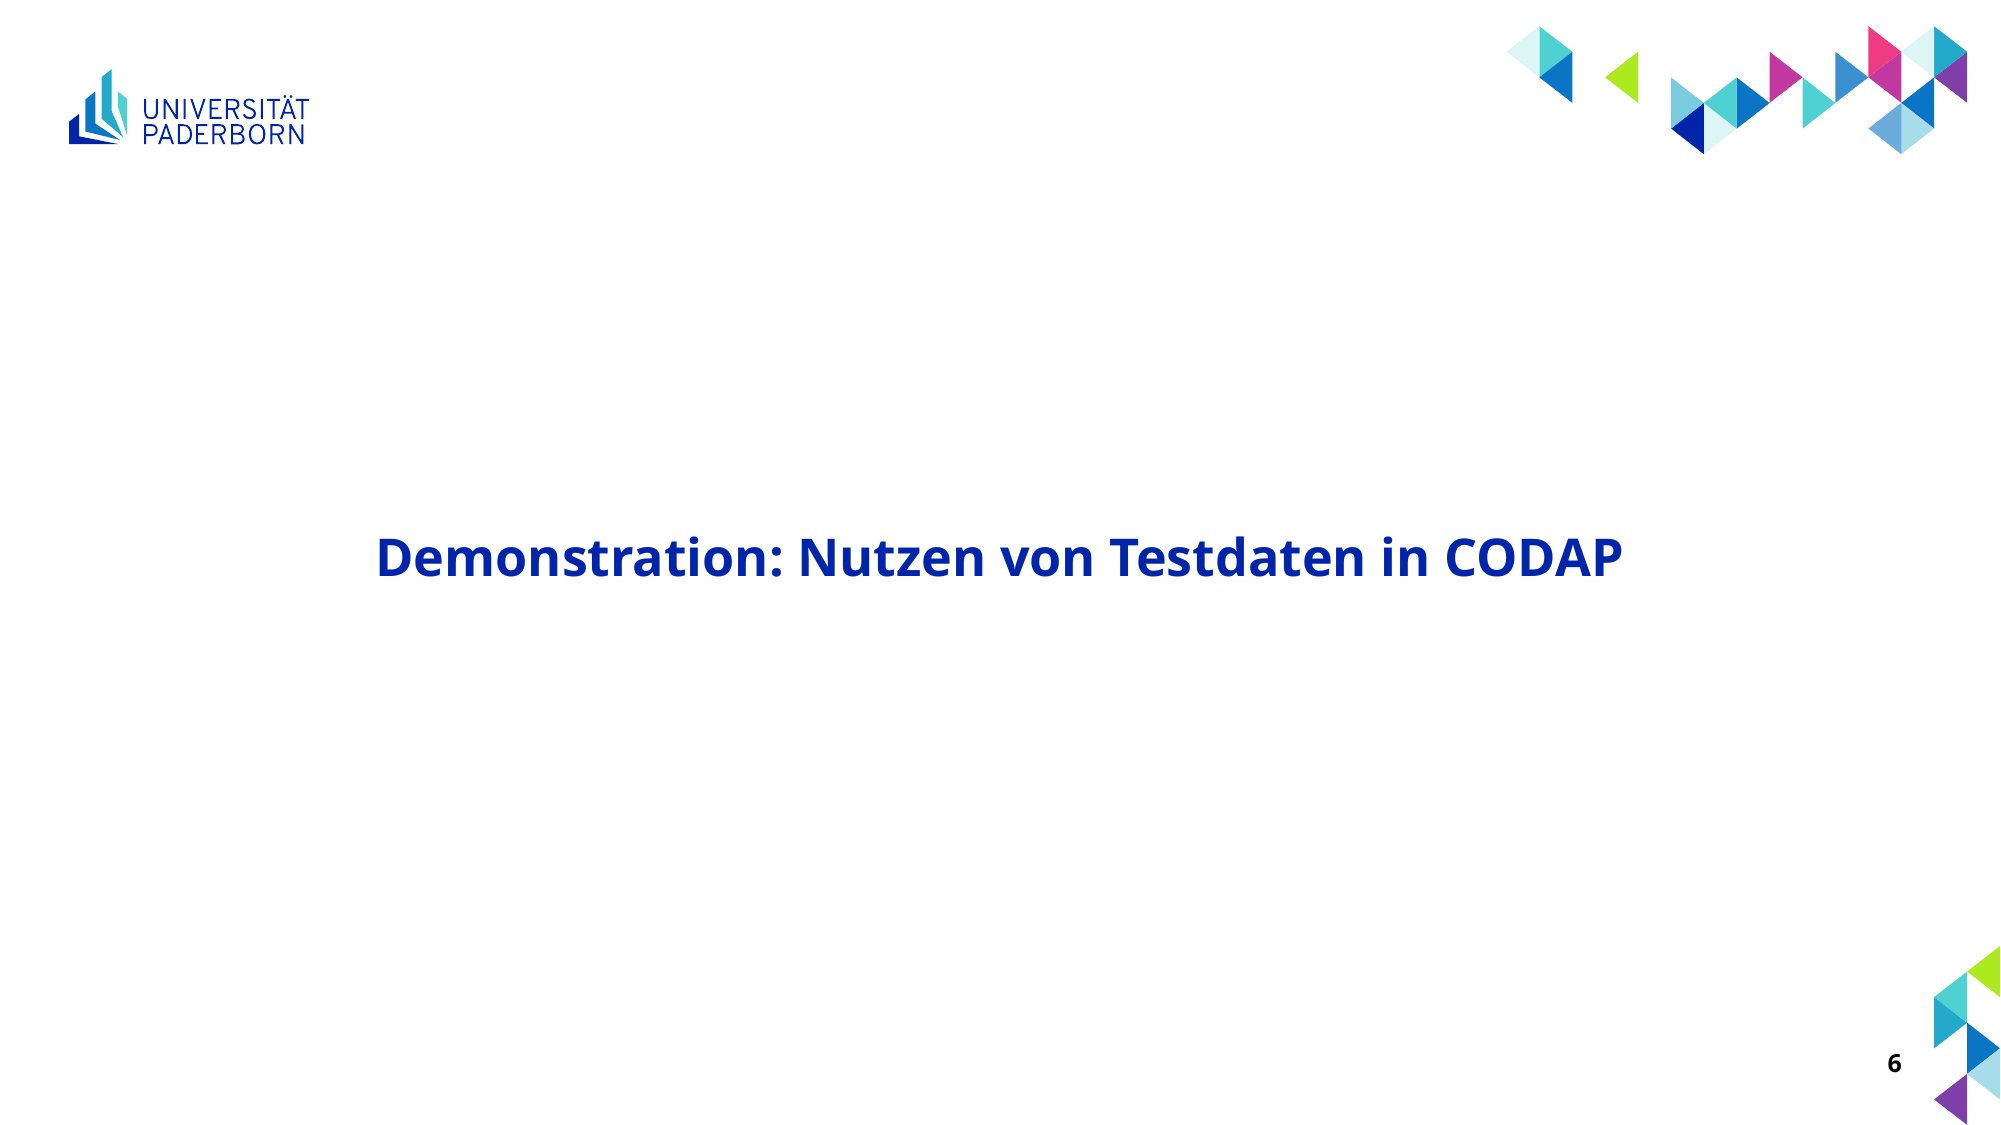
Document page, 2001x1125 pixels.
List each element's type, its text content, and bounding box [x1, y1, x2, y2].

slide_number 6 [1819, 1052, 1902, 1083]
title Demonstration: Nutzen von Testdaten in CODAP [83, 524, 1916, 601]
